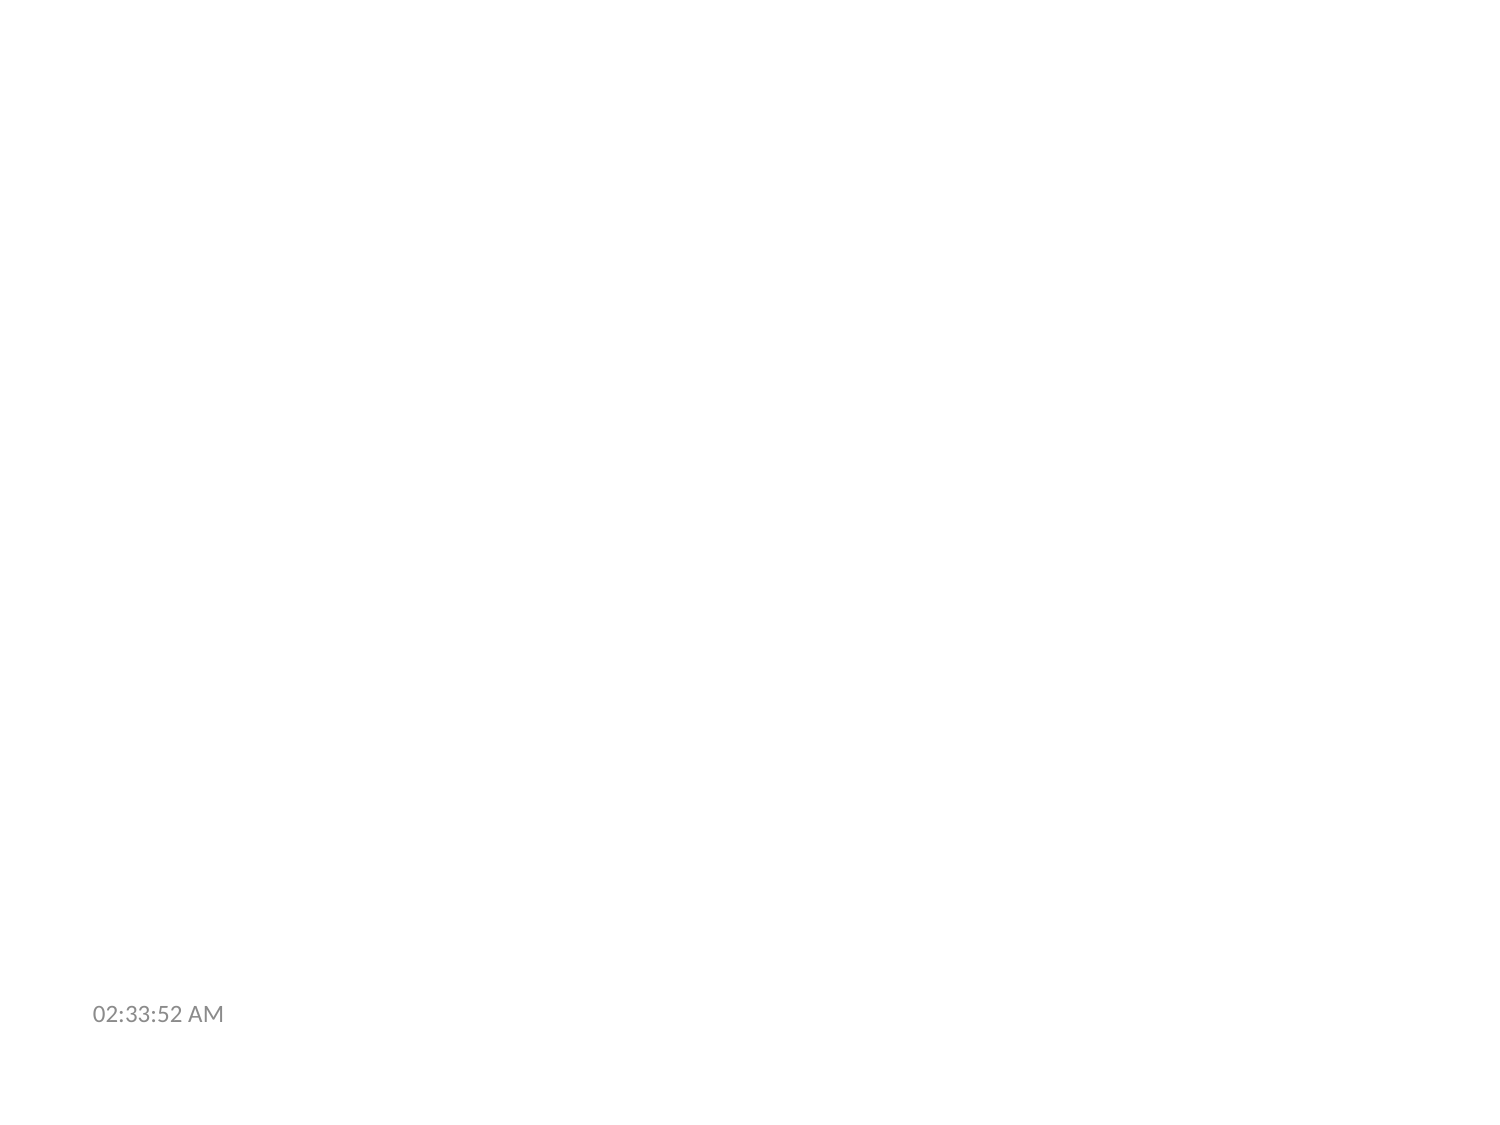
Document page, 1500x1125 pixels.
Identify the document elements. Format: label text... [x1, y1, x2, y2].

text_box 3:35:09 PM [77, 982, 428, 1043]
